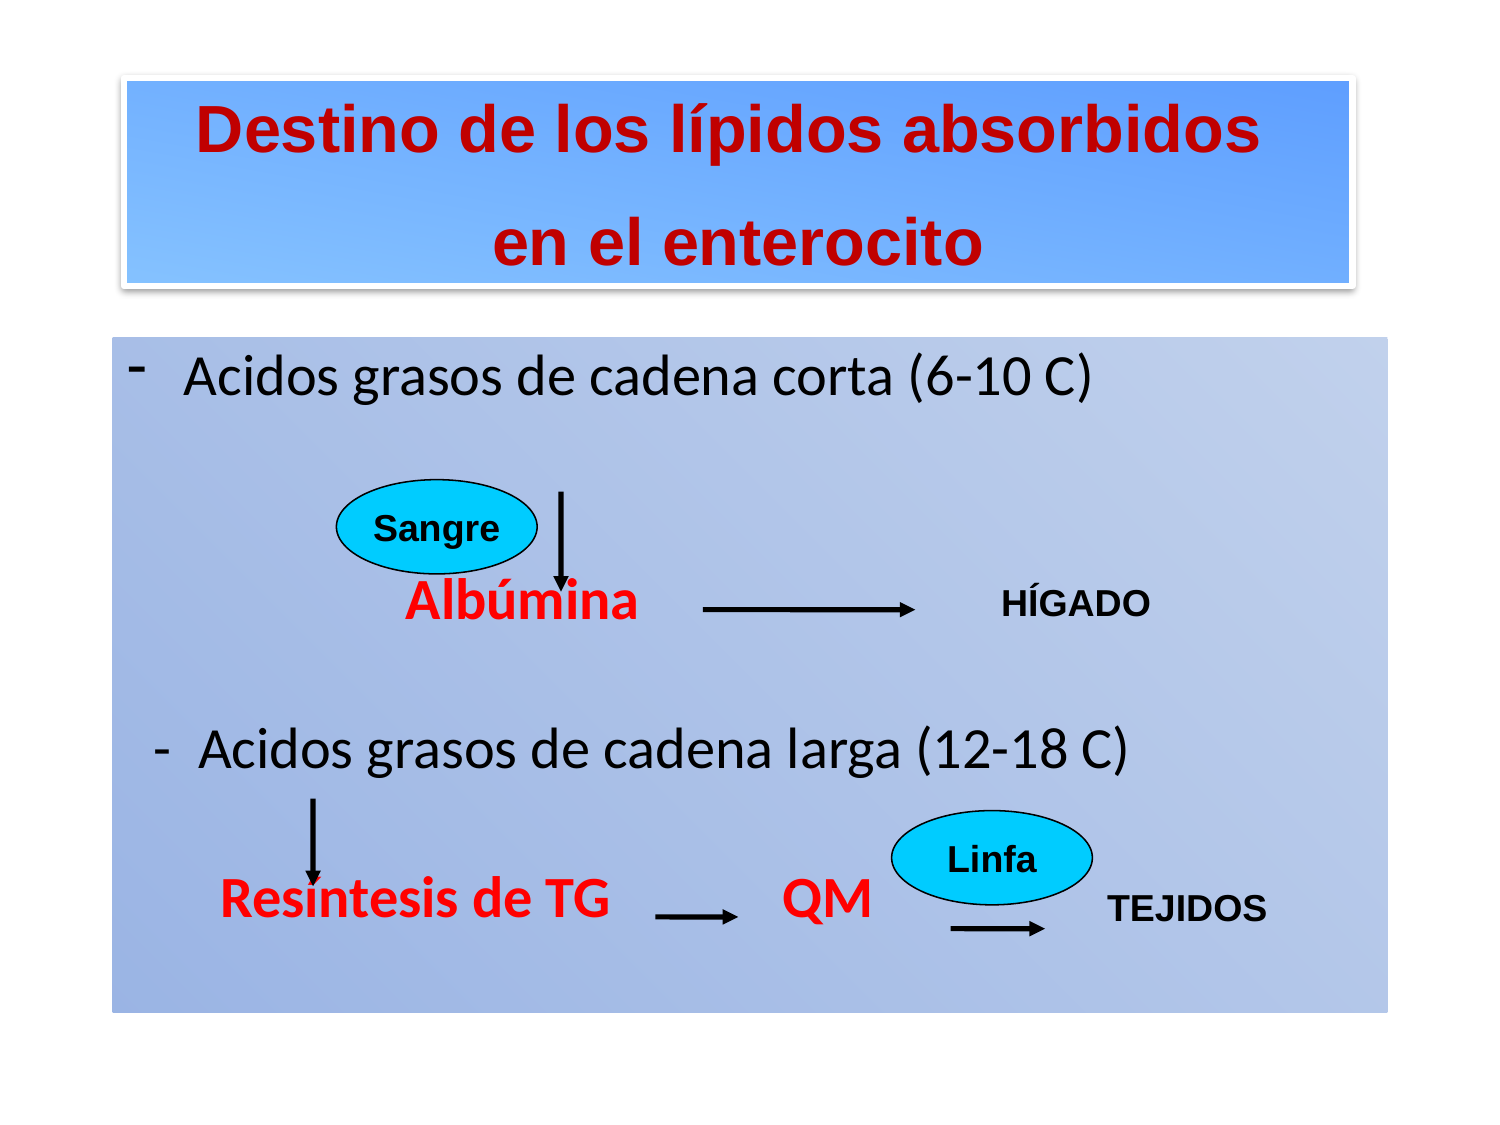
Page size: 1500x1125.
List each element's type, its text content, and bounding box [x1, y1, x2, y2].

text_box TEJIDOS [1092, 881, 1341, 937]
text_box HÍGADO [986, 576, 1258, 632]
text_box [950, 922, 1046, 935]
text_box [655, 910, 739, 924]
text_box [306, 798, 320, 887]
text_box Destino de los lípidos absorbidos en el enterocito [121, 75, 1356, 289]
list Acidos grasos de cadena corta (6-10 C) Albúmina - Acidos grasos de cadena larga (12-18 C) Resíntesis de TG QM [112, 337, 1388, 1013]
text_box [702, 603, 916, 616]
text_box Linfa [891, 810, 1093, 905]
text_box [554, 491, 568, 592]
text_box Sangre [336, 479, 538, 574]
